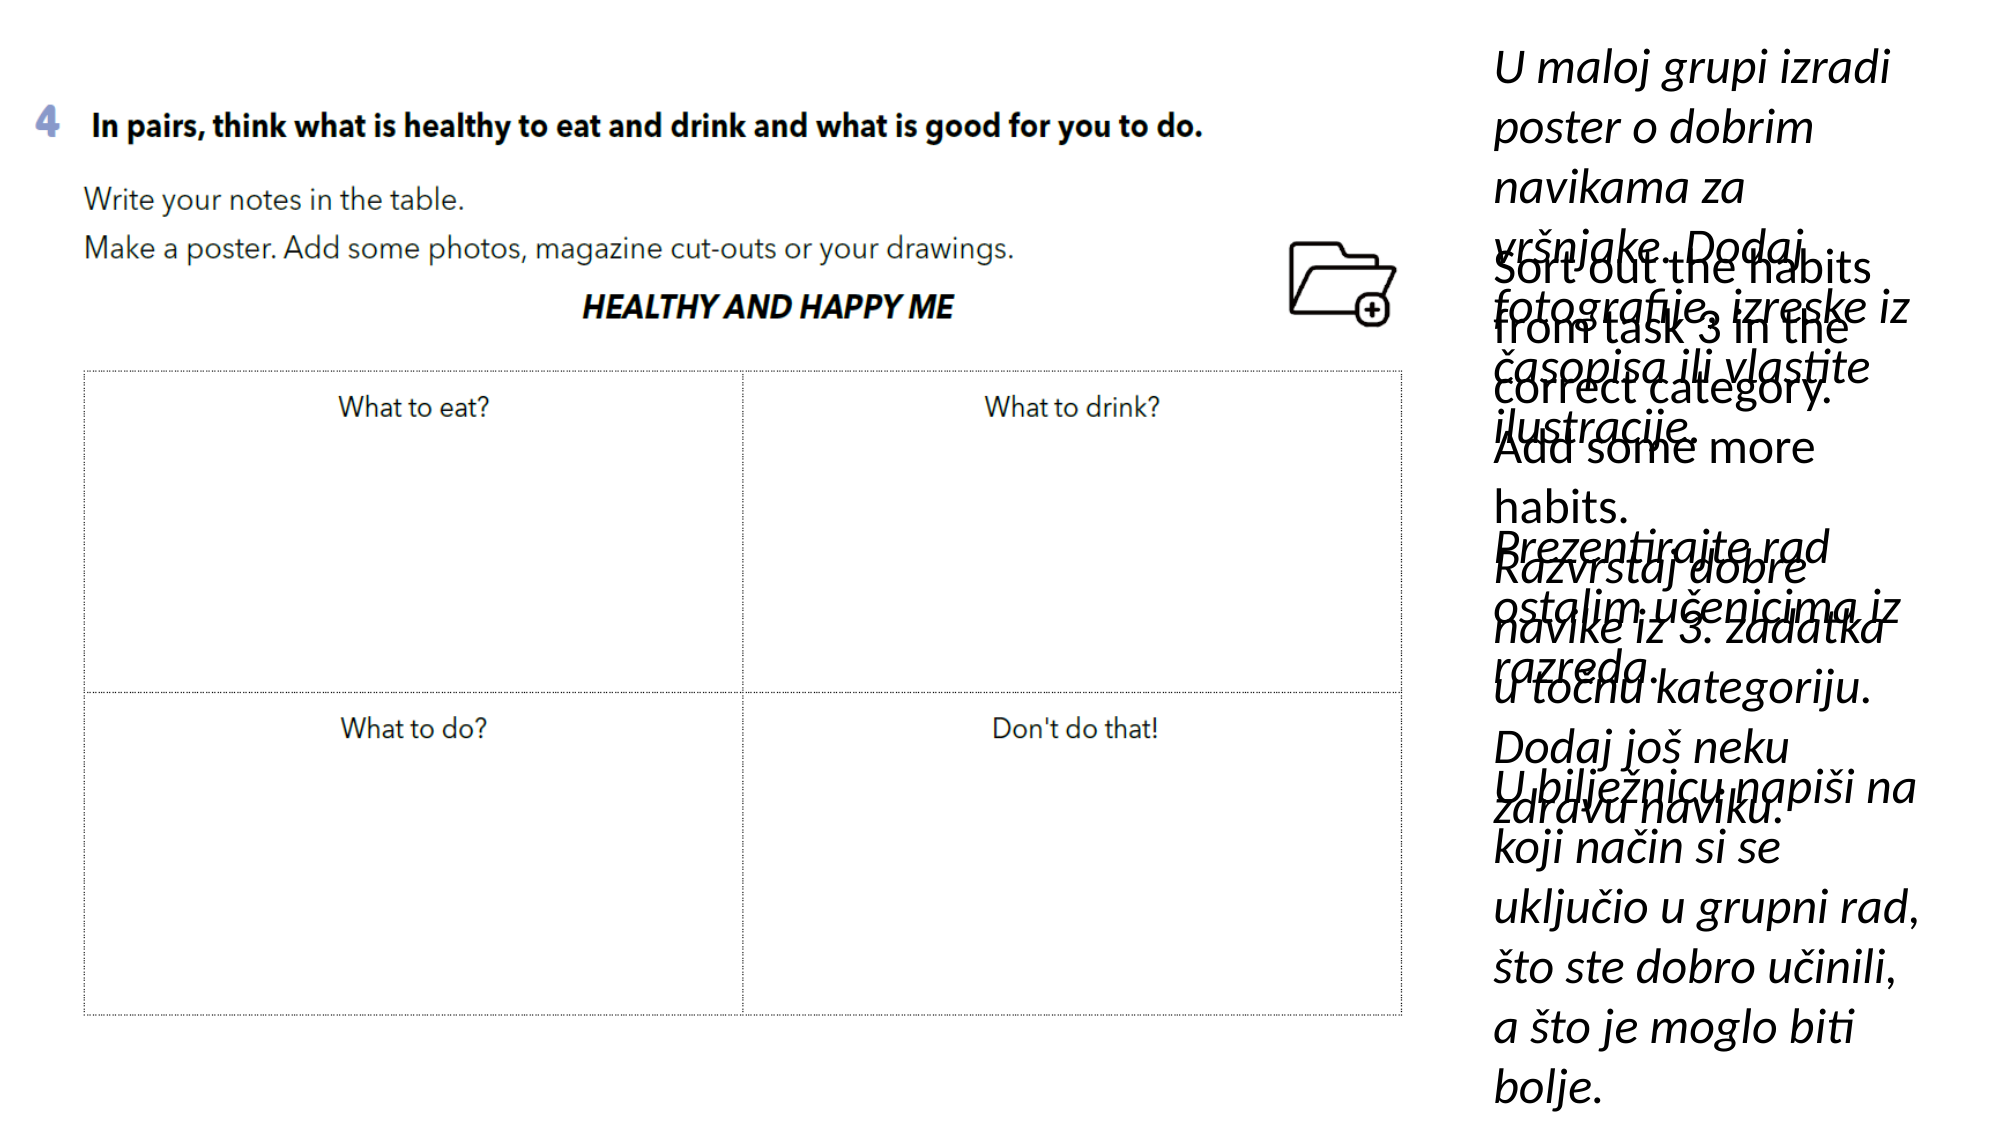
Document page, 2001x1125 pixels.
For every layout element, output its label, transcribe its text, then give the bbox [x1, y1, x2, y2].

picture [26, 92, 1416, 1033]
text_box U maloj grupi izradi poster o dobrim navikama za vršnjake. Dodaj fotografije, izreske iz časopisa ili vlastite ilustracije. Prezentirajte rad ostalim učenicima iz razreda. U bilježnicu napiši na koji način si se uključio u grupni rad, što ste dobro učinili, a što je moglo biti bolje. [1478, 25, 1949, 1121]
